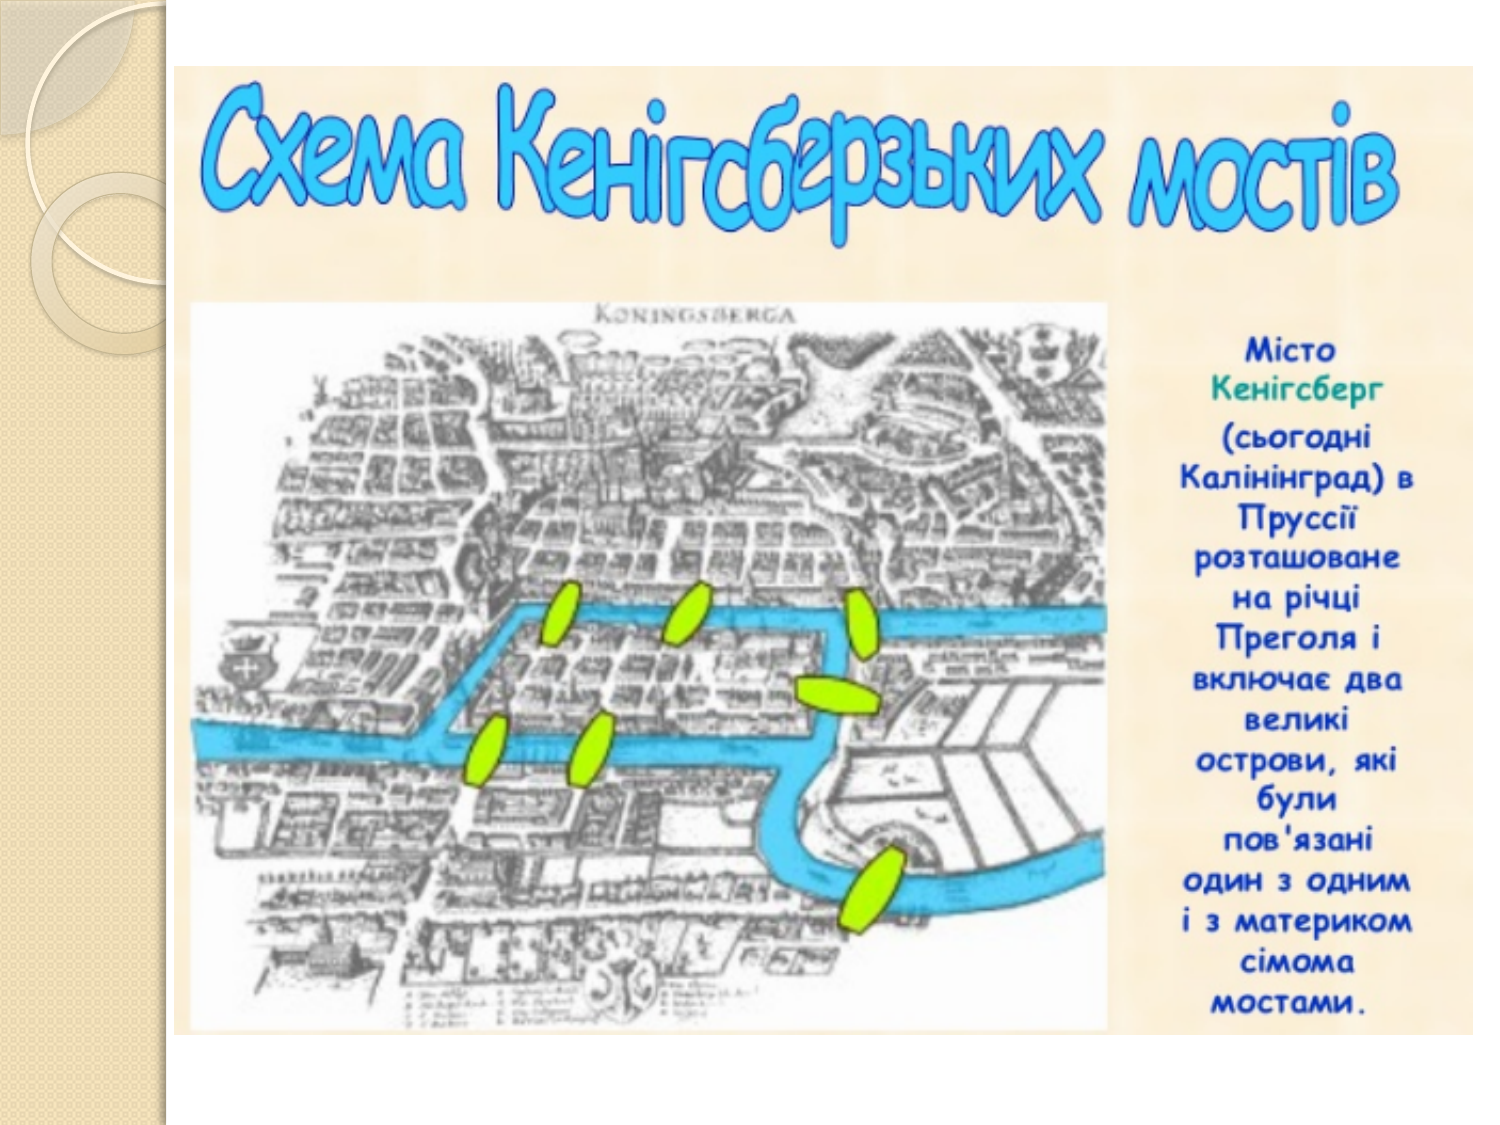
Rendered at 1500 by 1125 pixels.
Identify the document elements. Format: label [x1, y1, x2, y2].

picture [174, 66, 1473, 1035]
